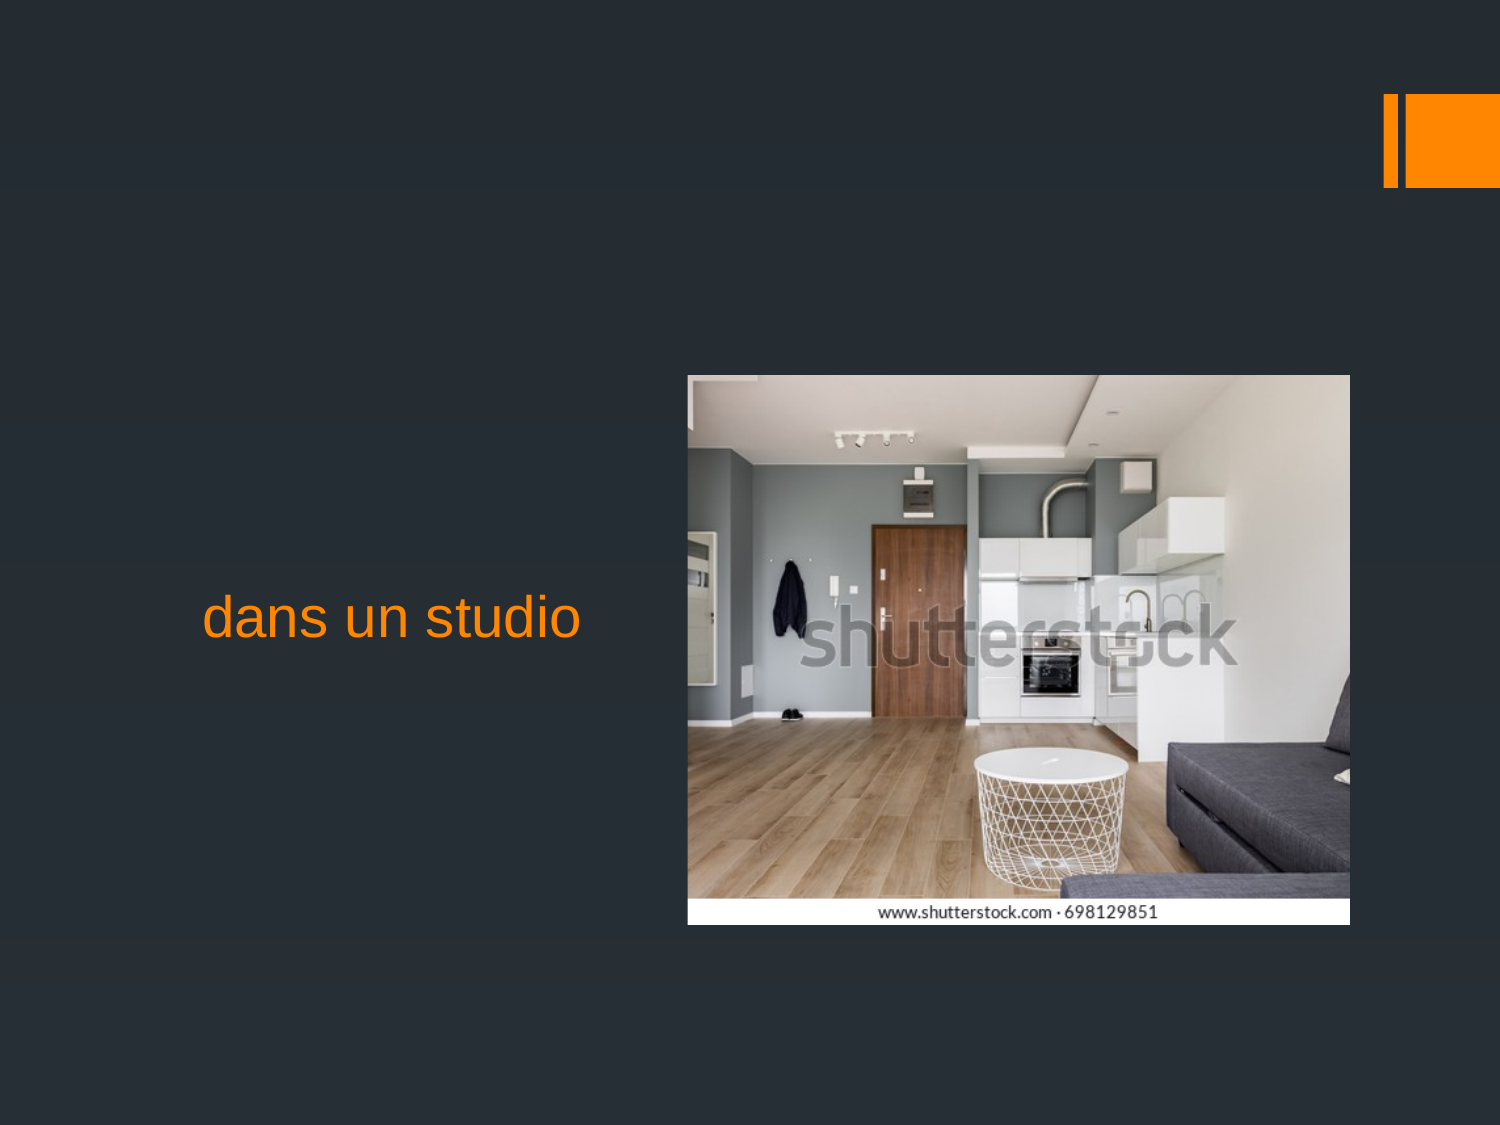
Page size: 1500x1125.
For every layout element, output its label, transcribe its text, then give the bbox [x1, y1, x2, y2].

title dans un studio [150, 299, 635, 657]
picture [686, 374, 1351, 926]
